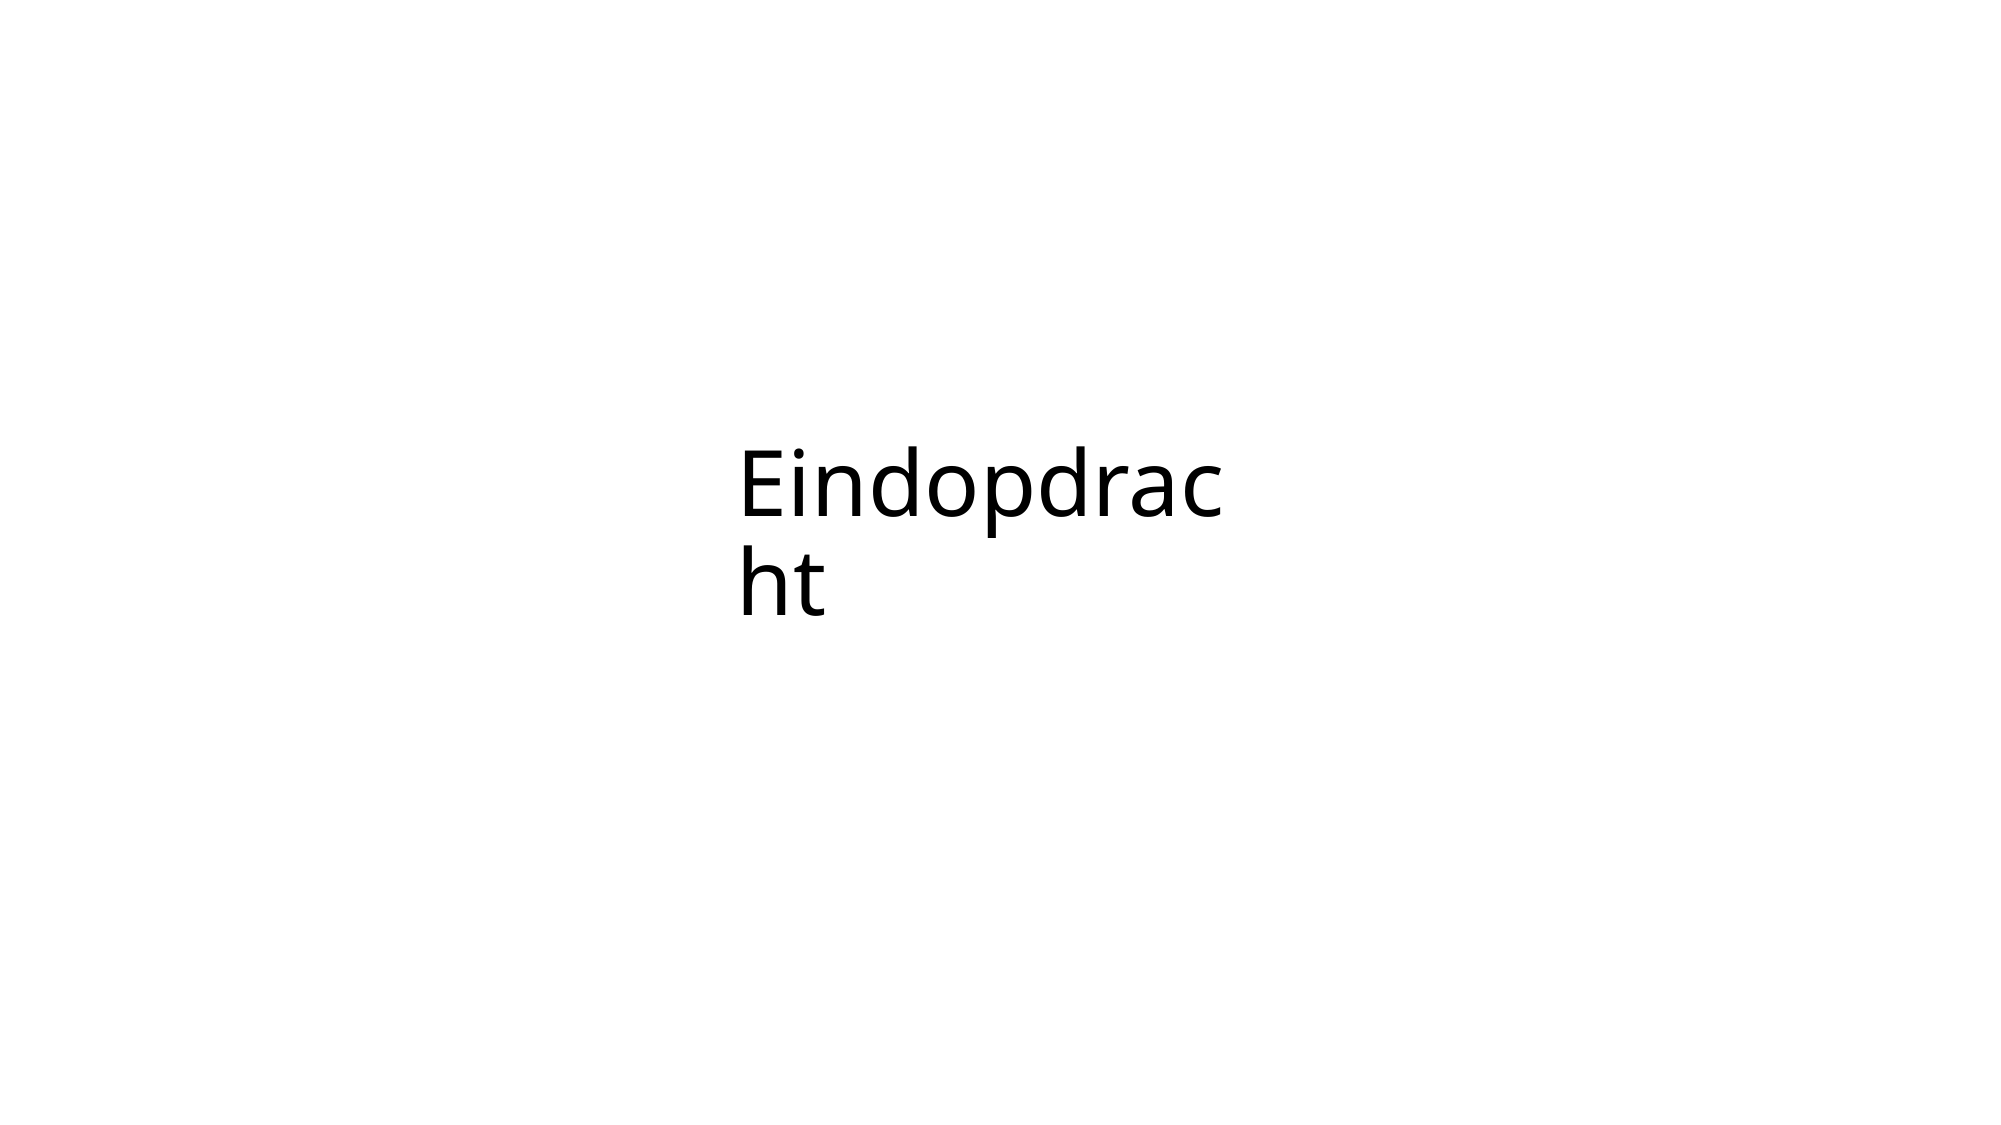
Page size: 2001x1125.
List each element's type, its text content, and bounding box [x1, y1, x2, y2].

title Eindopdracht [721, 427, 1272, 646]
